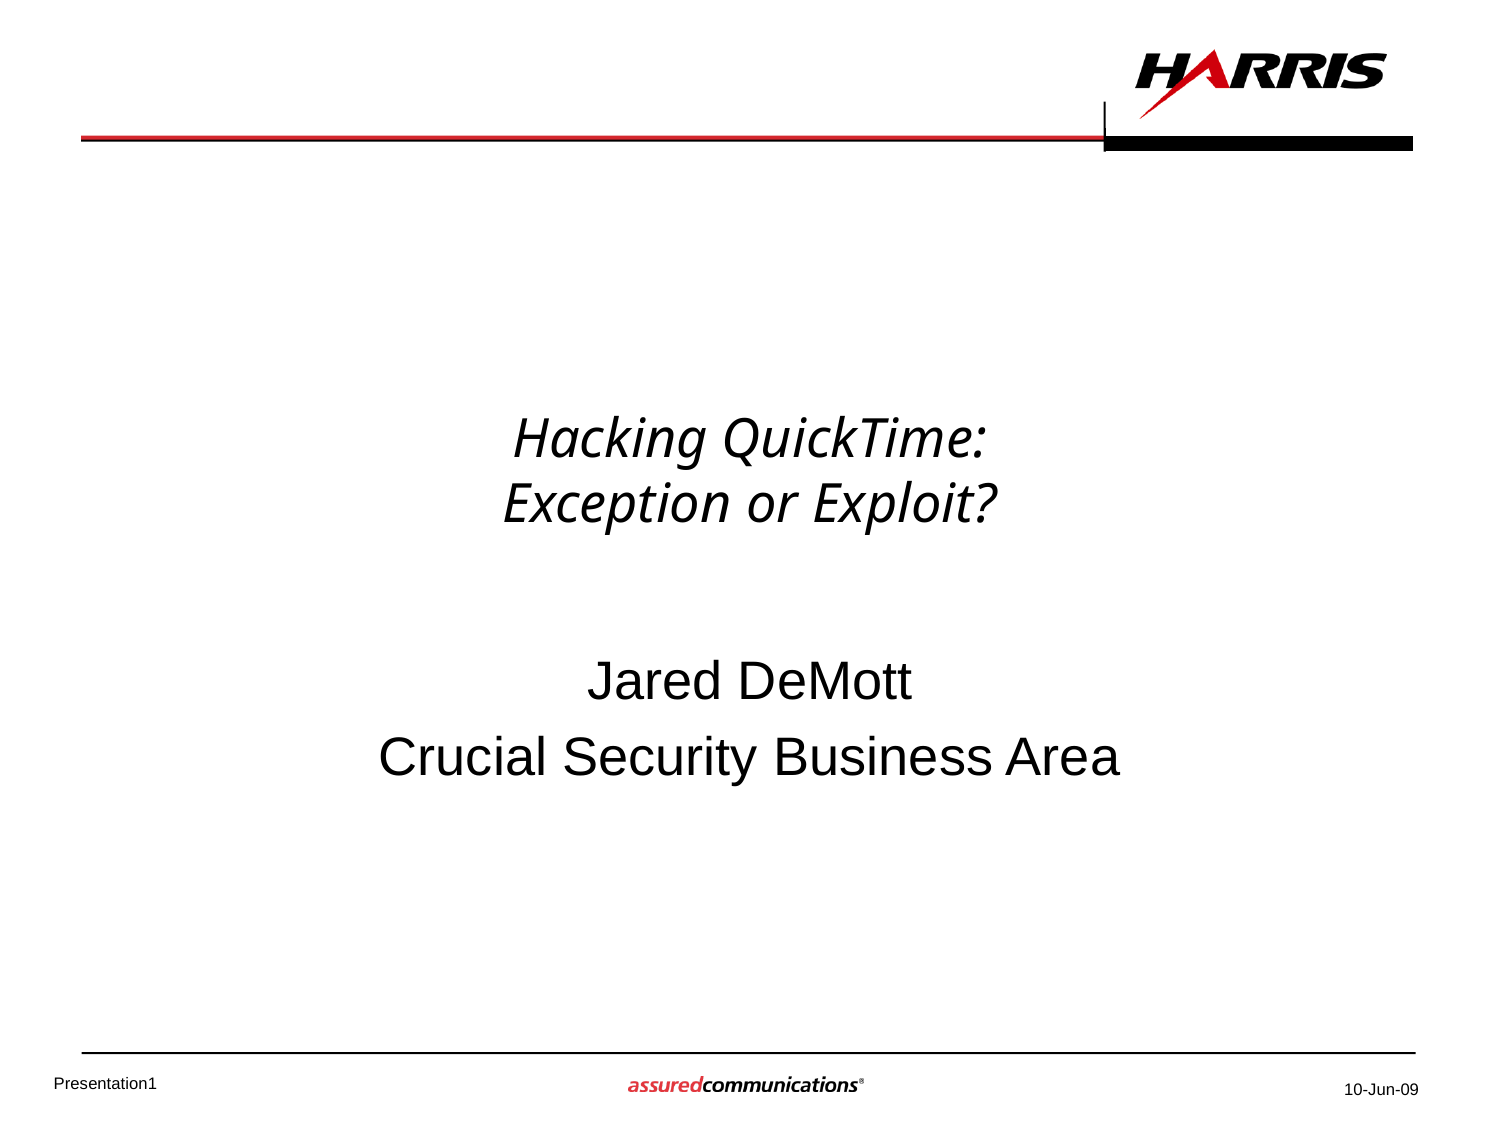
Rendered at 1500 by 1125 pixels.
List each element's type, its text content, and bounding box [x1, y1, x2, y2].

picture [628, 1076, 864, 1092]
picture [1135, 49, 1387, 119]
subtitle Jared DeMott Crucial Security Business Area [224, 637, 1276, 926]
title Hacking QuickTime: Exception or Exploit? [112, 374, 1388, 563]
